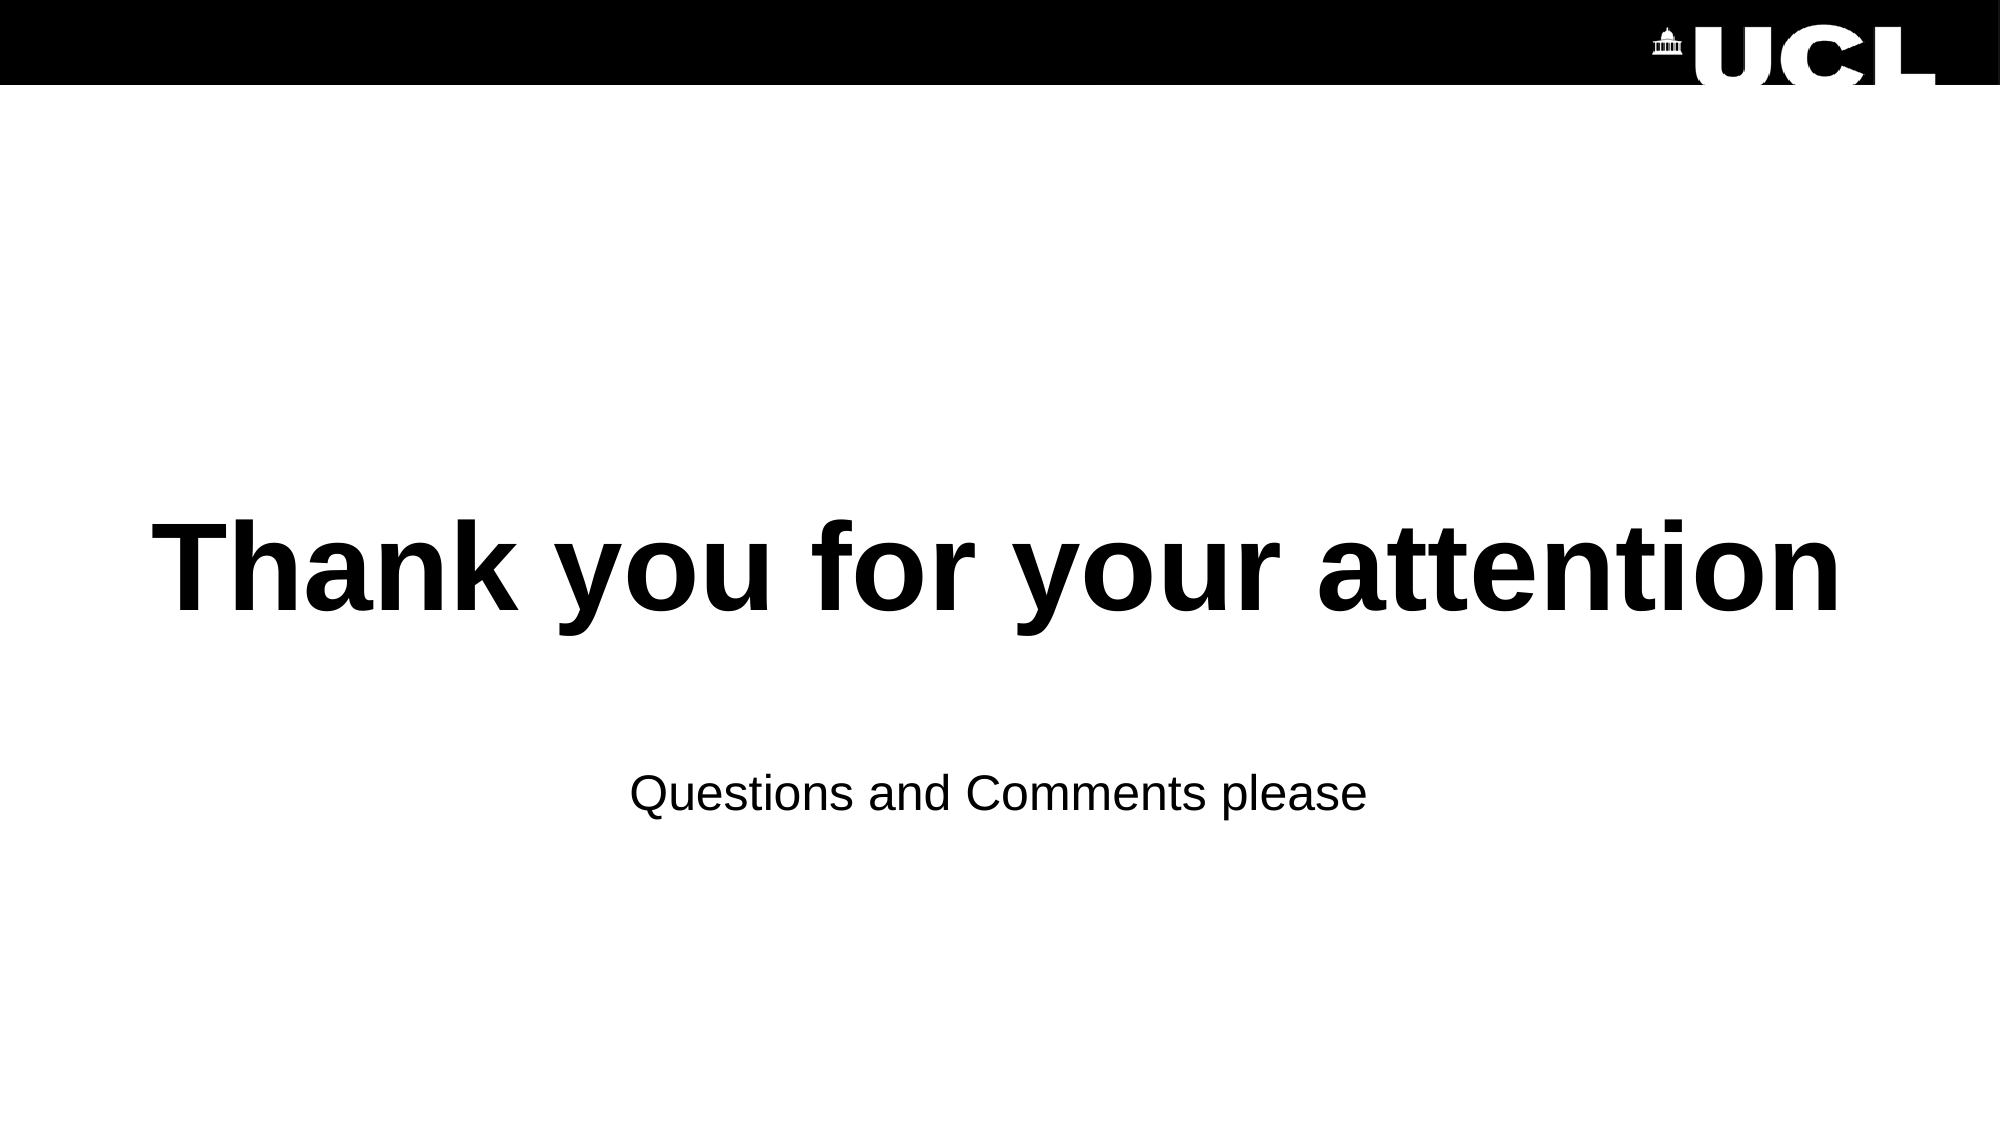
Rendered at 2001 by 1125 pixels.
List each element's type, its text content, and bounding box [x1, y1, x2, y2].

picture [0, 0, 2000, 85]
list Questions and Comments please [136, 752, 1862, 999]
title Thank you for your attention [136, 175, 1862, 644]
